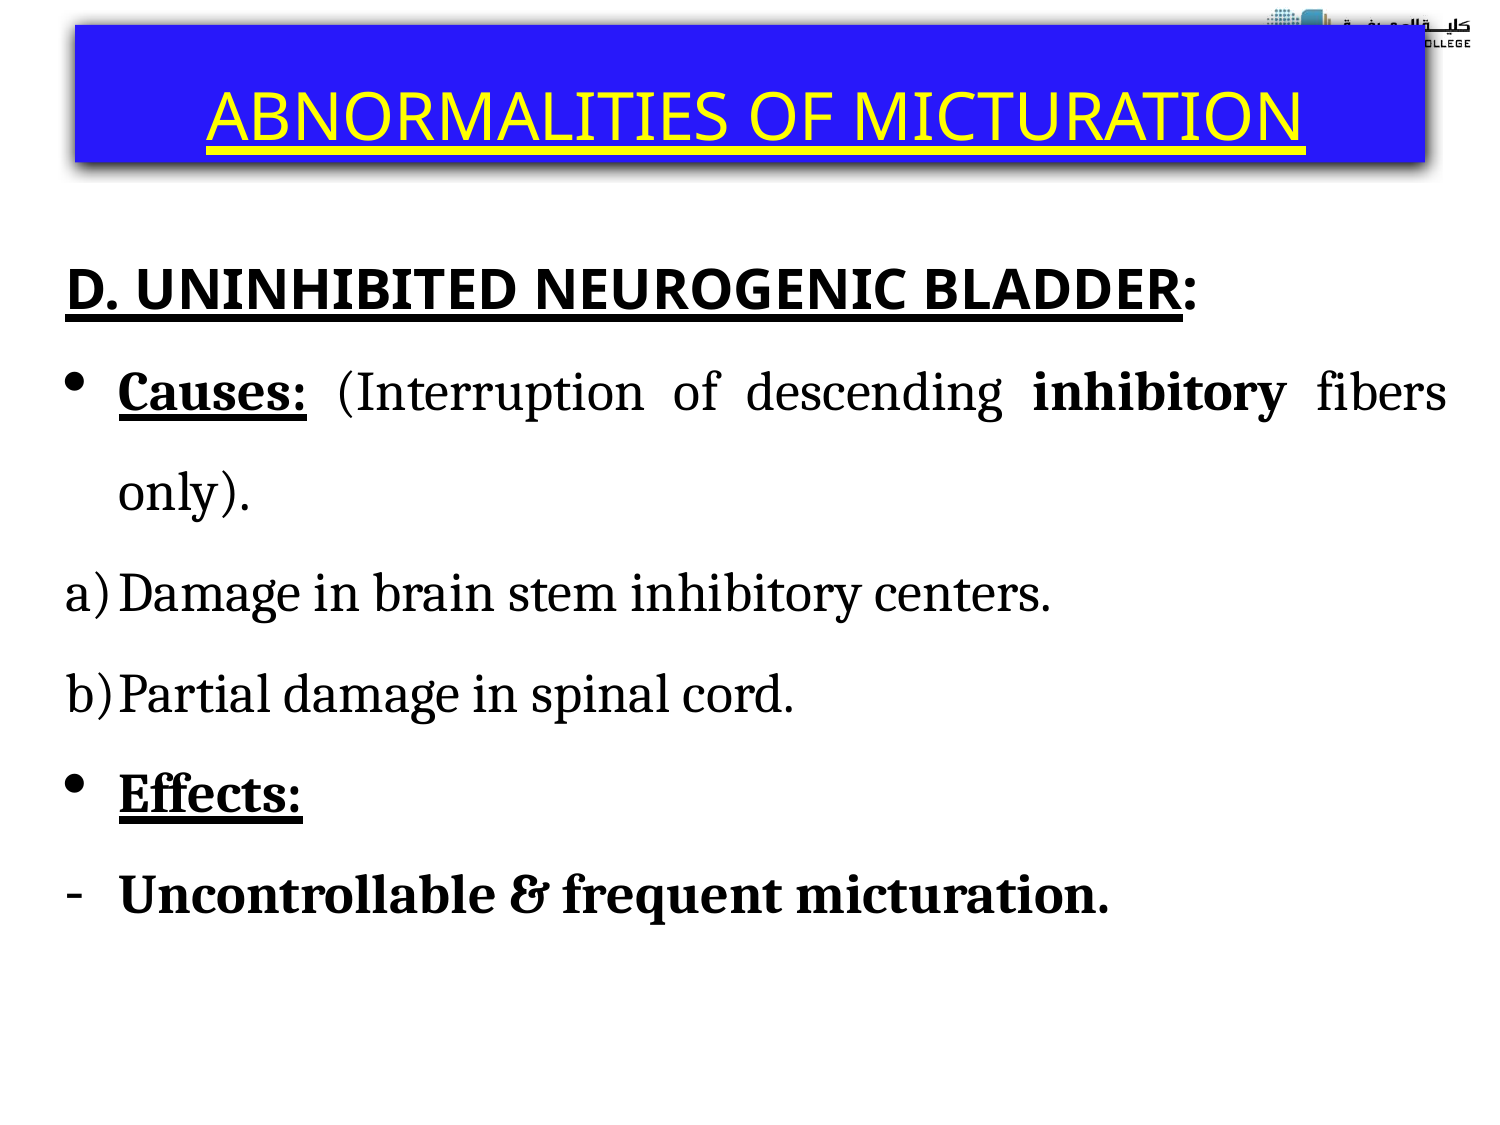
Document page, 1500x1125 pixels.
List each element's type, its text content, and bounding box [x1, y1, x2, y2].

list D. UNINHIBITED NEUROGENIC BLADDER: Causes: (Interruption of descending inhibitory fibers only). Damage in brain stem inhibitory centers. Partial damage in spinal cord. Effects: Uncontrollable & frequent micturation. [50, 212, 1463, 955]
title ABNORMALITIES OF MICTURATION [75, 24, 1425, 163]
picture [1262, 0, 1475, 65]
